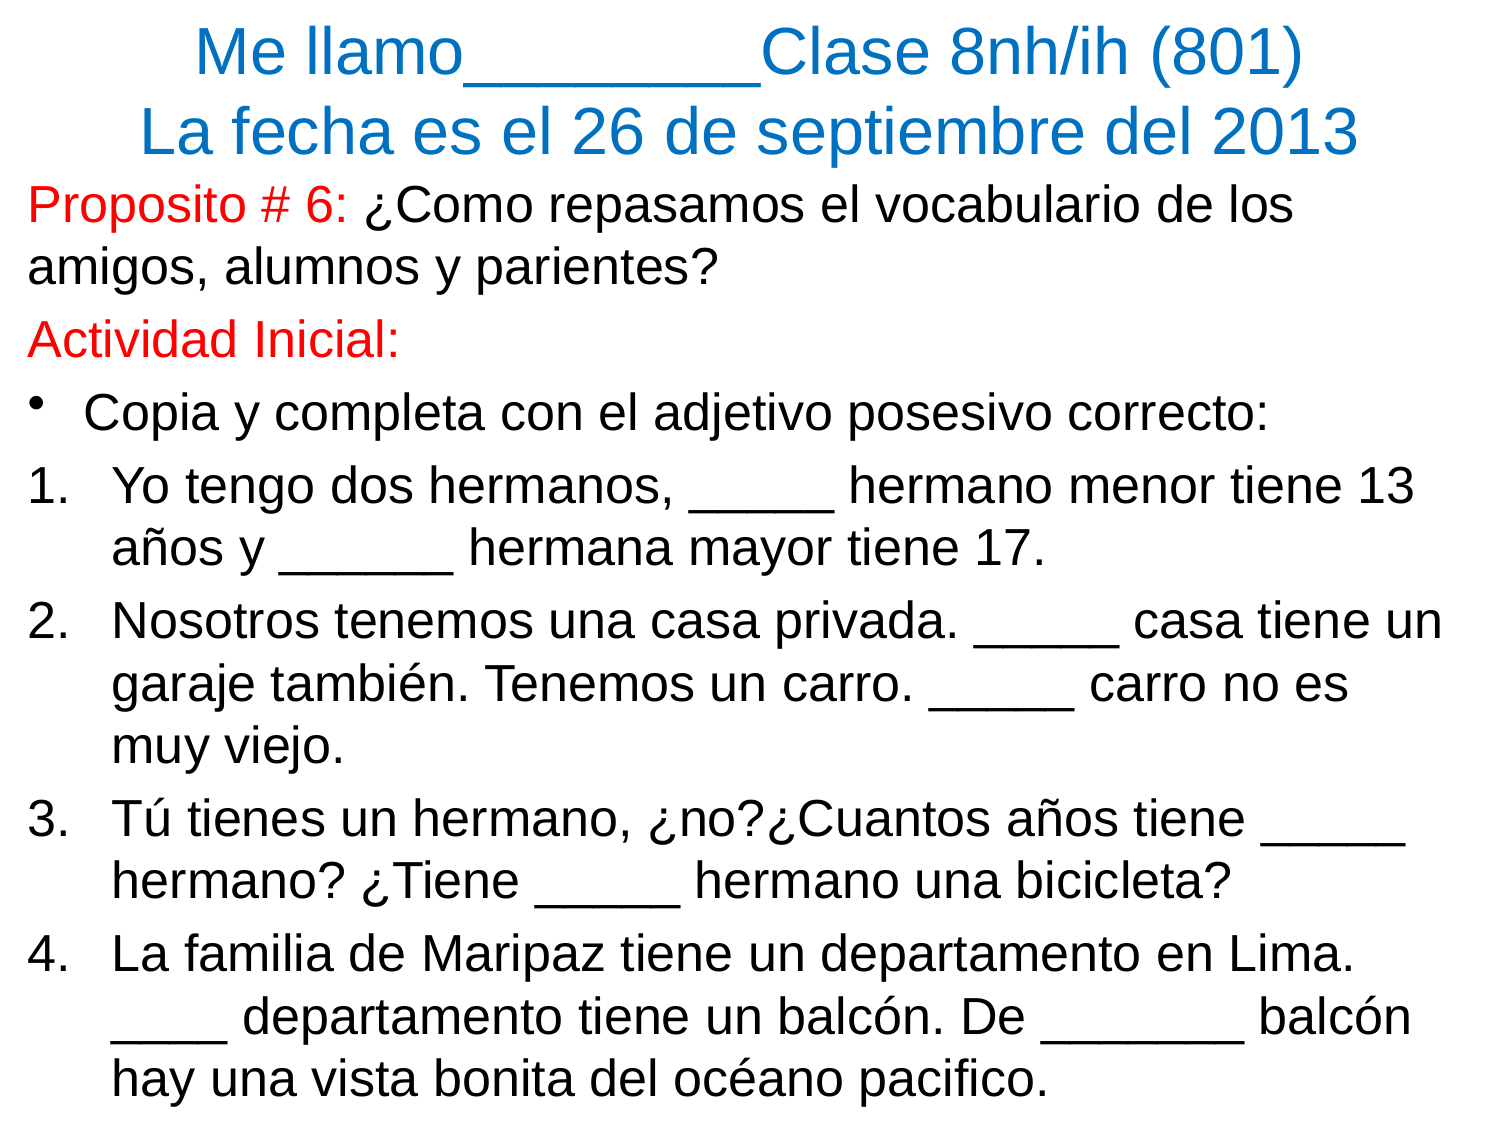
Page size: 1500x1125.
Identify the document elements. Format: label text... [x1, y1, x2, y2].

title Me llamo________Clase 8nh/ih (801) La fecha es el 26 de septiembre del 2013 [24, 0, 1475, 175]
list Proposito # 6: ¿Como repasamos el vocabulario de los amigos, alumnos y parientes? Actividad Inicial: Copia y completa con el adjetivo posesivo correcto: Yo tengo dos hermanos, _____ hermano menor tiene 13 años y ______ hermana mayor tiene 17. Nosotros tenemos una casa privada. _____ casa tiene un garaje también. Tenemos un carro. _____ carro no es muy viejo. Tú tienes un hermano, ¿no?¿Cuantos años tiene _____ hermano? ¿Tiene _____ hermano una bicicleta? La familia de Maripaz tiene un departamento en Lima. ____ departamento tiene un balcón. De _______ balcón hay una vista bonita del océano pacifico. [12, 162, 1463, 1113]
